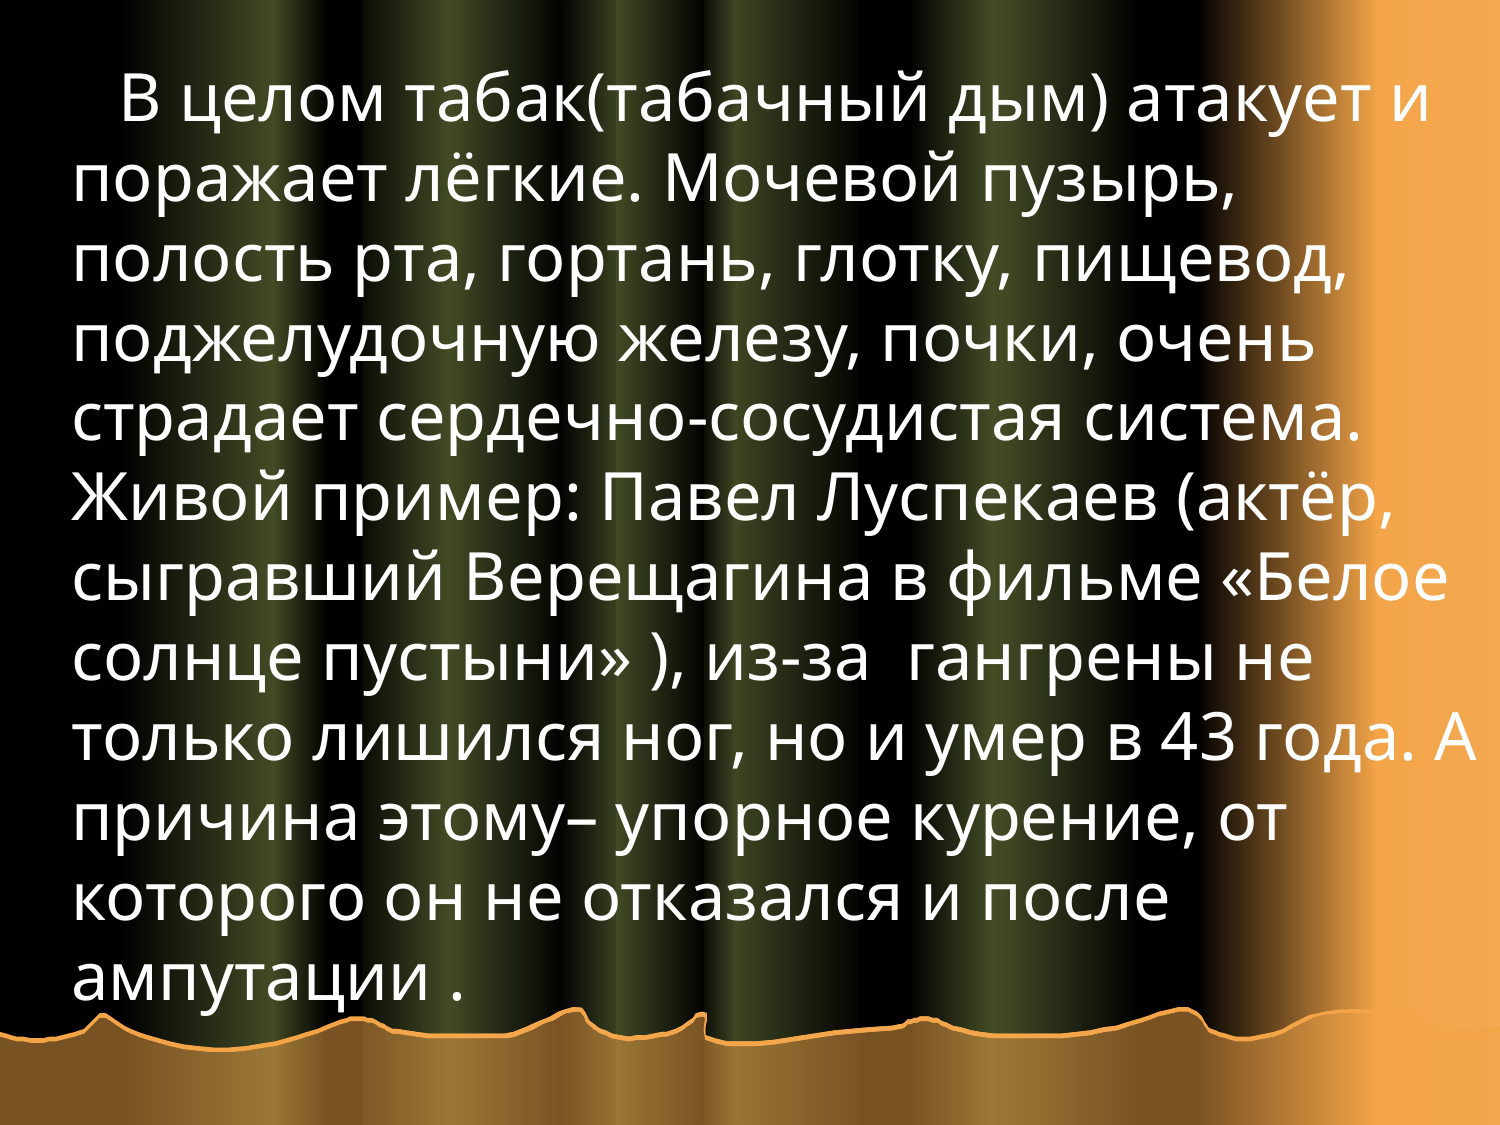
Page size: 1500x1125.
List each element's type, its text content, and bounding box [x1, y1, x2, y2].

list В целом табак(табачный дым) атакует и поражает лёгкие. Мочевой пузырь, полость рта, гортань, глотку, пищевод, поджелудочную железу, почки, очень страдает сердечно-сосудистая система. Живой пример: Павел Луспекаев (актёр, сыгравший Верещагина в фильме «Белое солнце пустыни» ), из-за гангрены не только лишился ног, но и умер в 43 года. А причина этому– упорное курение, от которого он не отказался и после ампутации . [0, 46, 1500, 1006]
